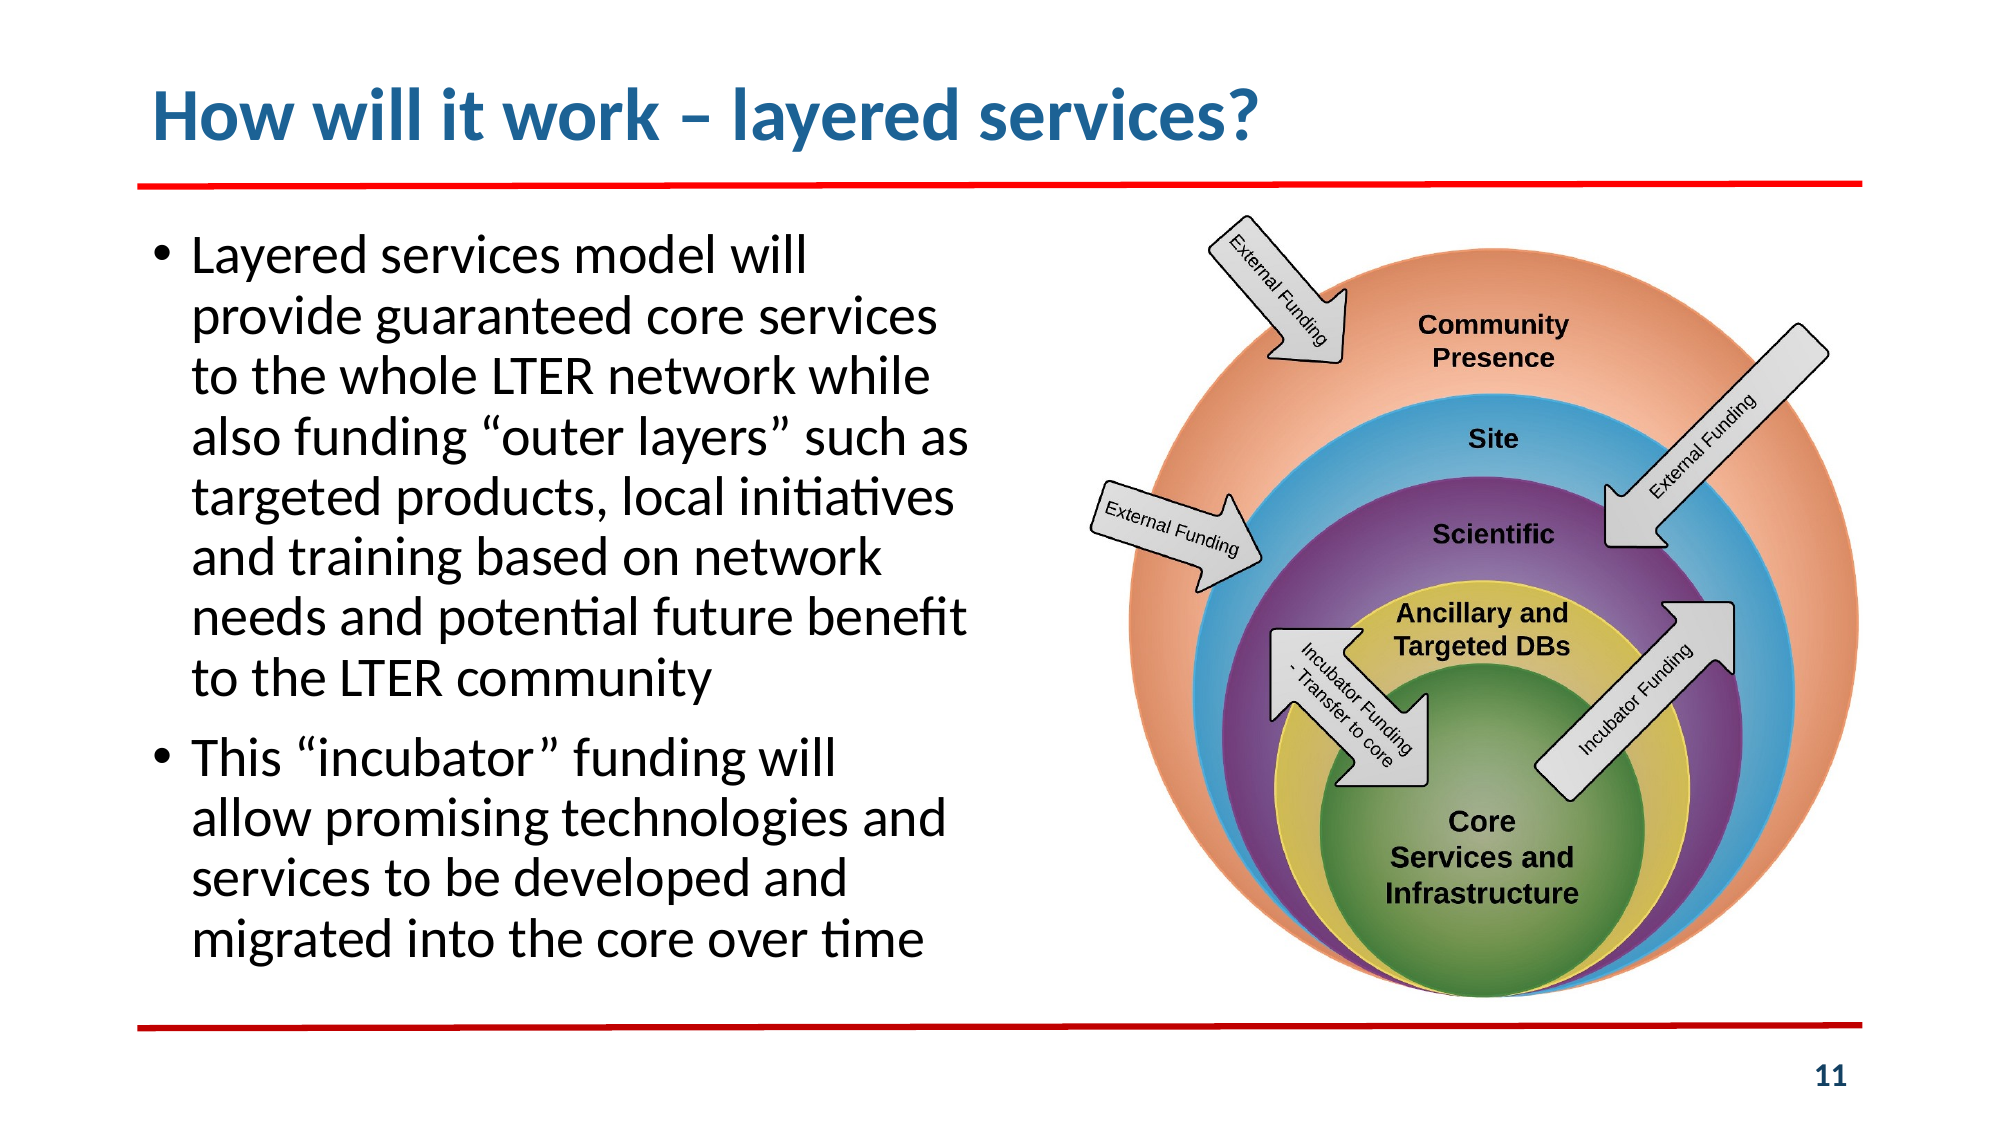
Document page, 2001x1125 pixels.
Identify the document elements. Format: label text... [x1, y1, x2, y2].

picture [1080, 204, 1863, 1014]
slide_number 11 [1412, 1042, 1863, 1103]
list Layered services model will provide guaranteed core services to the whole LTER network while also funding “outer layers” such as targeted products, local initiatives and training based on network needs and potential future benefit to the LTER community This “incubator” funding will allow promising technologies and services to be developed and migrated into the core over time [137, 218, 986, 1014]
title How will it work – layered services? [137, 59, 1863, 172]
